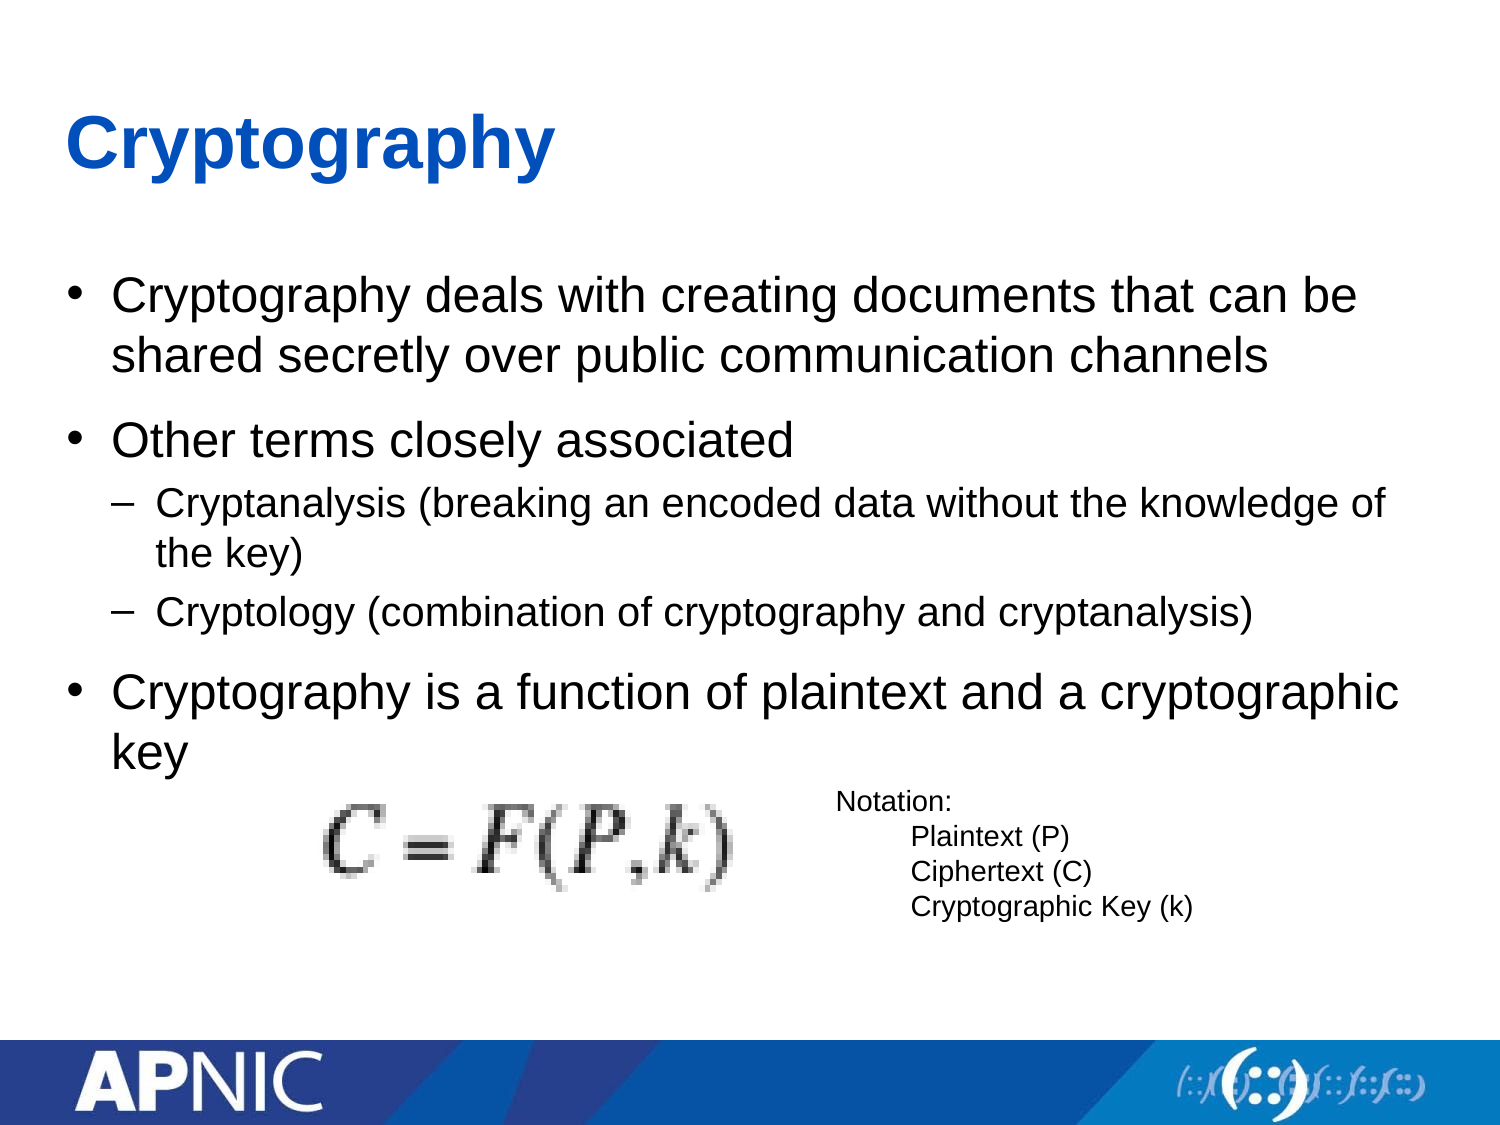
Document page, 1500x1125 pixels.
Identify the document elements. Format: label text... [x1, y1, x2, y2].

title Cryptography [64, 45, 1436, 233]
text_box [312, 786, 734, 906]
list Cryptography deals with creating documents that can be shared secretly over public communication channels Other terms closely associated Cryptanalysis (breaking an encoded data without the knowledge of the key) Cryptology (combination of cryptography and cryptanalysis) Cryptography is a function of plaintext and a cryptographic key [66, 262, 1437, 1012]
text_box Notation: Plaintext (P) Ciphertext (C) Cryptographic Key (k) [820, 775, 1306, 930]
picture [0, 1040, 1500, 1125]
